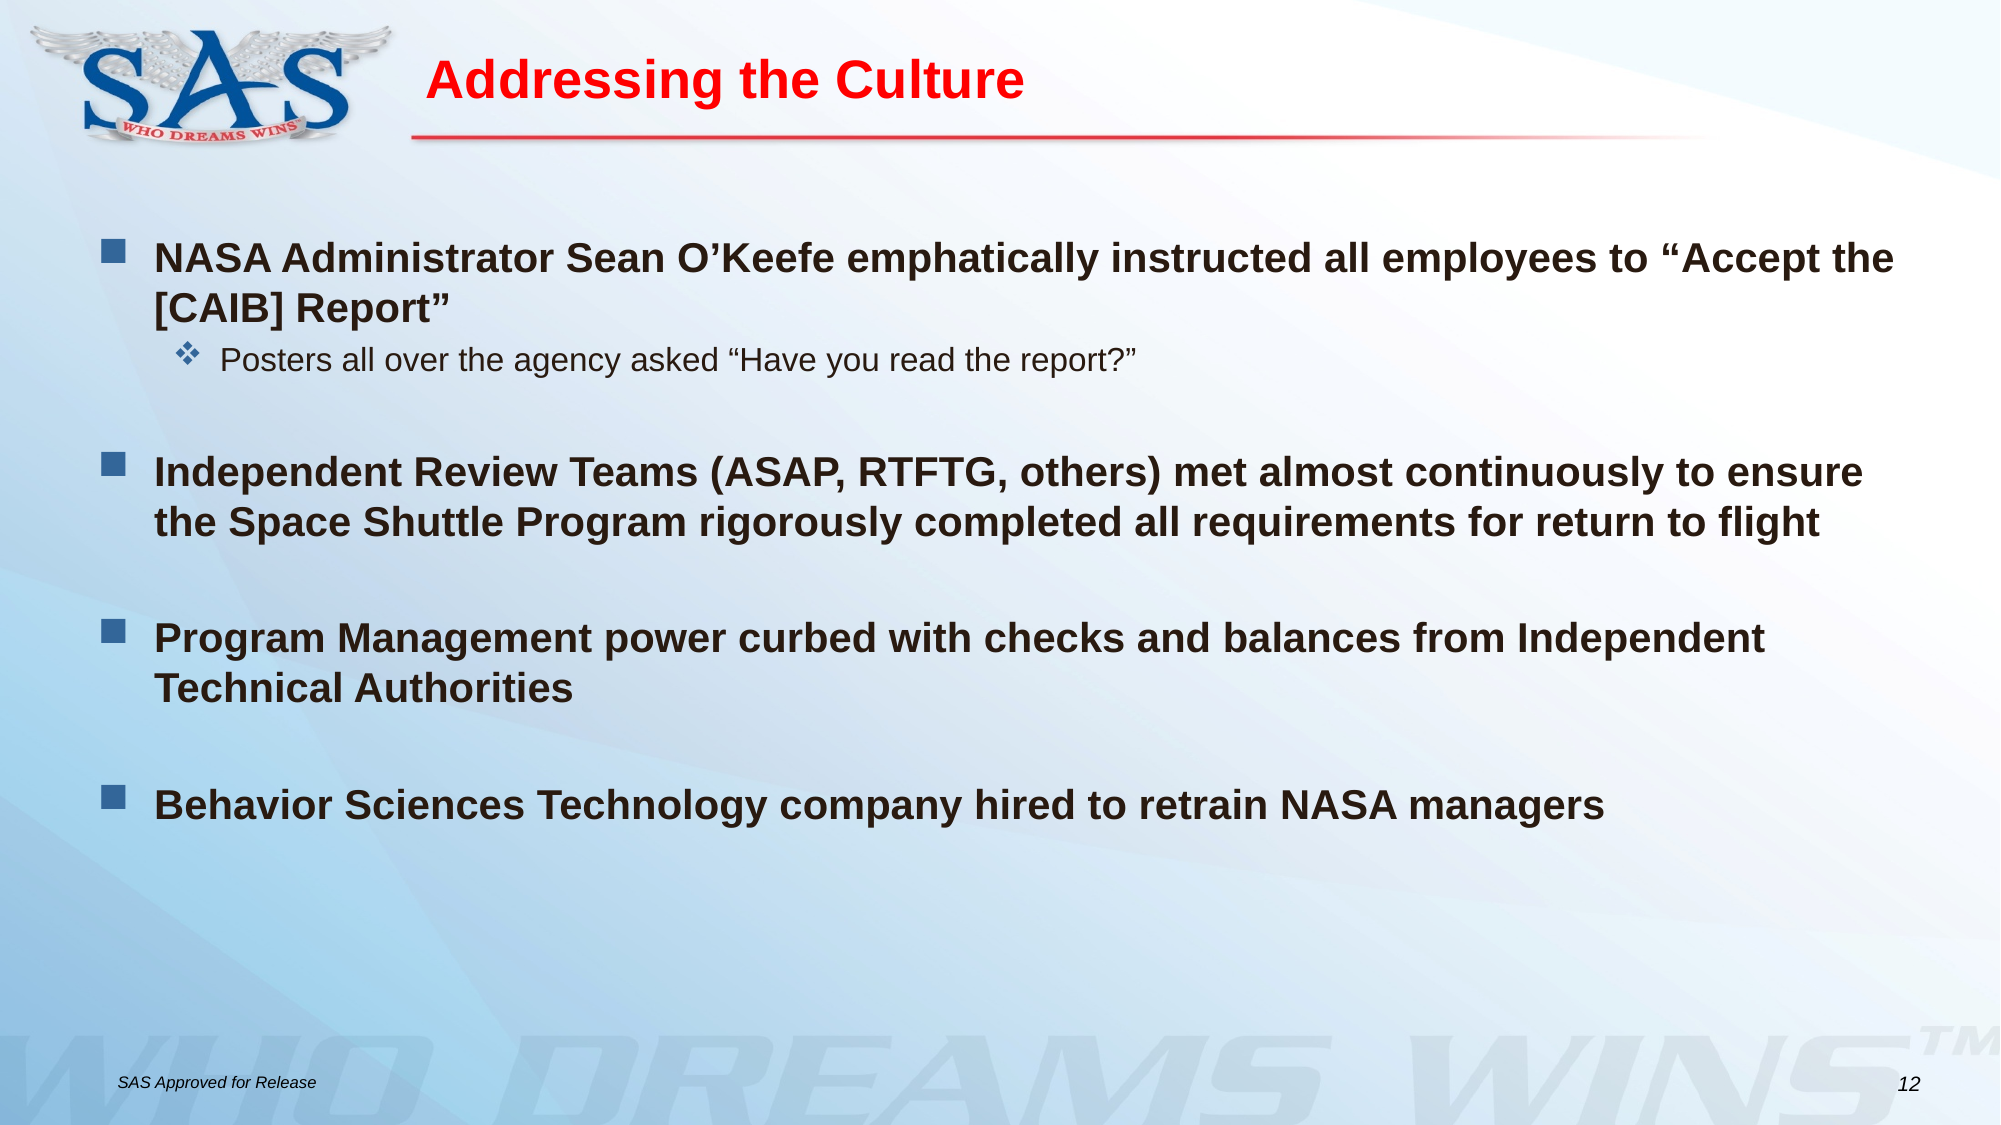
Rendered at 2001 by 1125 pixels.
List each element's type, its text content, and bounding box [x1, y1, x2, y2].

picture [0, 0, 2000, 1125]
title Addressing the Culture [410, 24, 1939, 139]
list NASA Administrator Sean O’Keefe emphatically instructed all employees to “Accept the [CAIB] Report” Posters all over the agency asked “Have you read the report?” Independent Review Teams (ASAP, RTFTG, others) met almost continuously to ensure the Space Shuttle Program rigorously completed all requirements for return to flight Program Management power curbed with checks and balances from Independent Technical Authorities Behavior Sciences Technology company hired to retrain NASA managers [82, 223, 1940, 1041]
slide_number 12 [1799, 1062, 1936, 1100]
